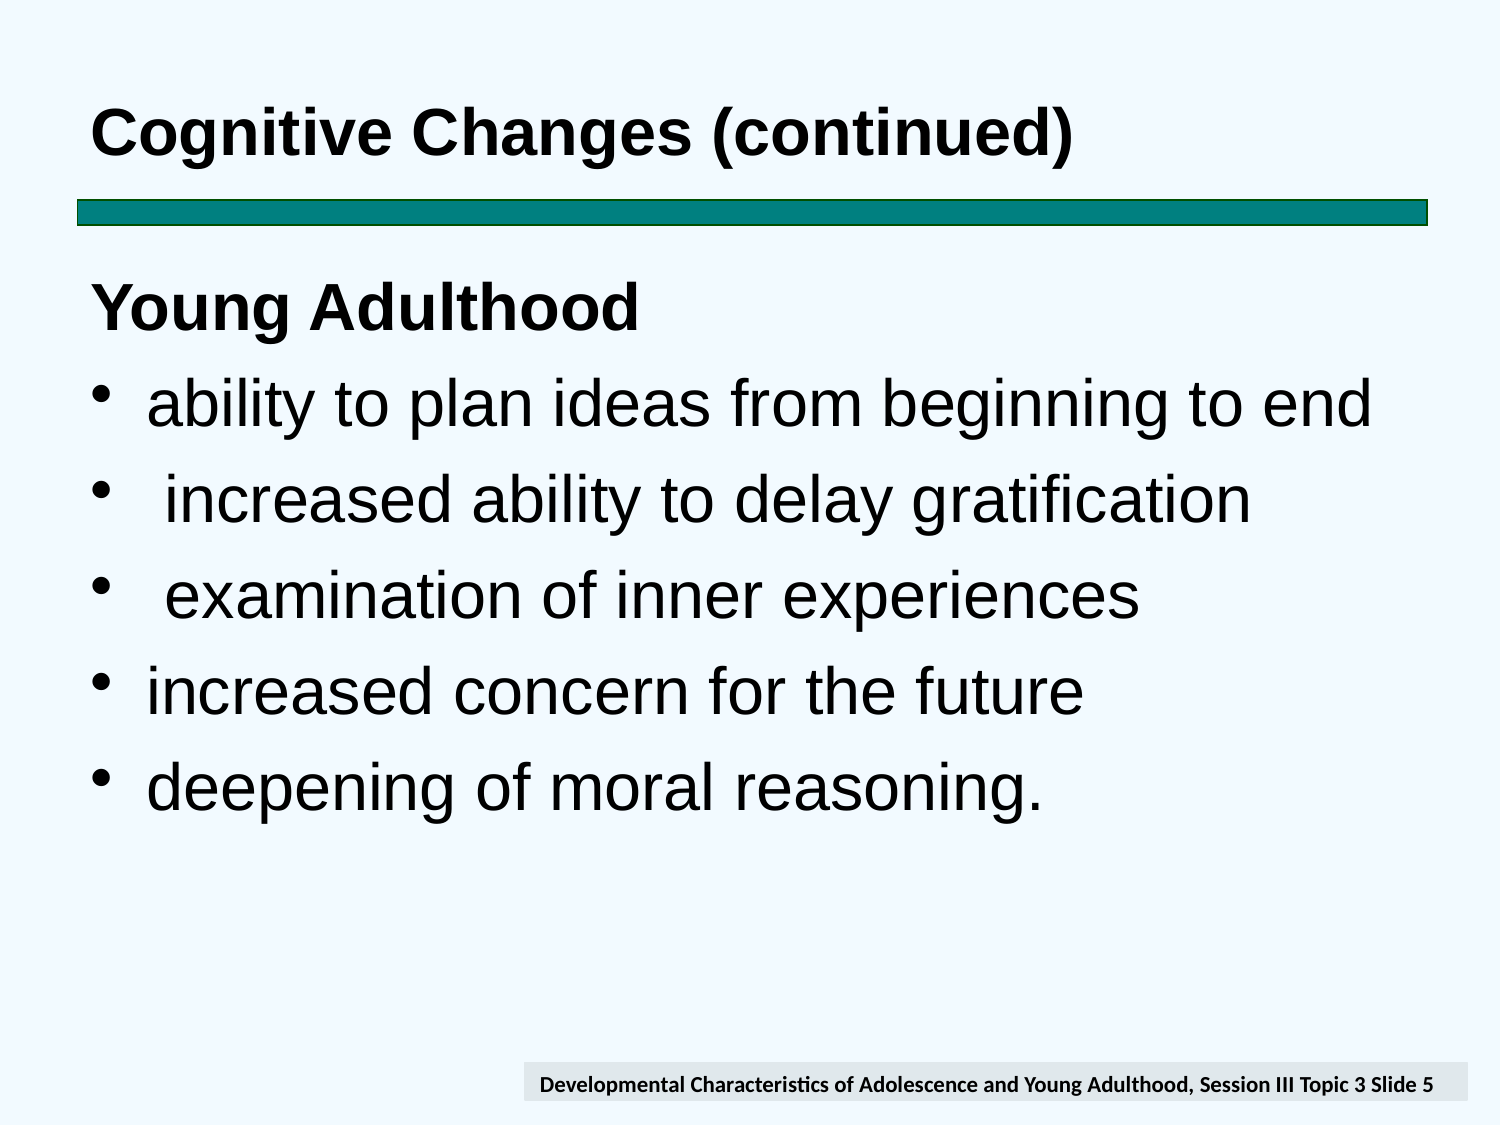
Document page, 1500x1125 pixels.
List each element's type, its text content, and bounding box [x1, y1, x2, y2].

text_box Developmental Characteristics of Adolescence and Young Adulthood, Session III Topic 3 Slide 5 [524, 1062, 1467, 1100]
list Young Adulthood ability to plan ideas from beginning to end increased ability to delay gratification examination of inner experiences increased concern for the future deepening of moral reasoning. [75, 262, 1425, 1005]
title Cognitive Changes (continued) [75, 41, 1425, 229]
